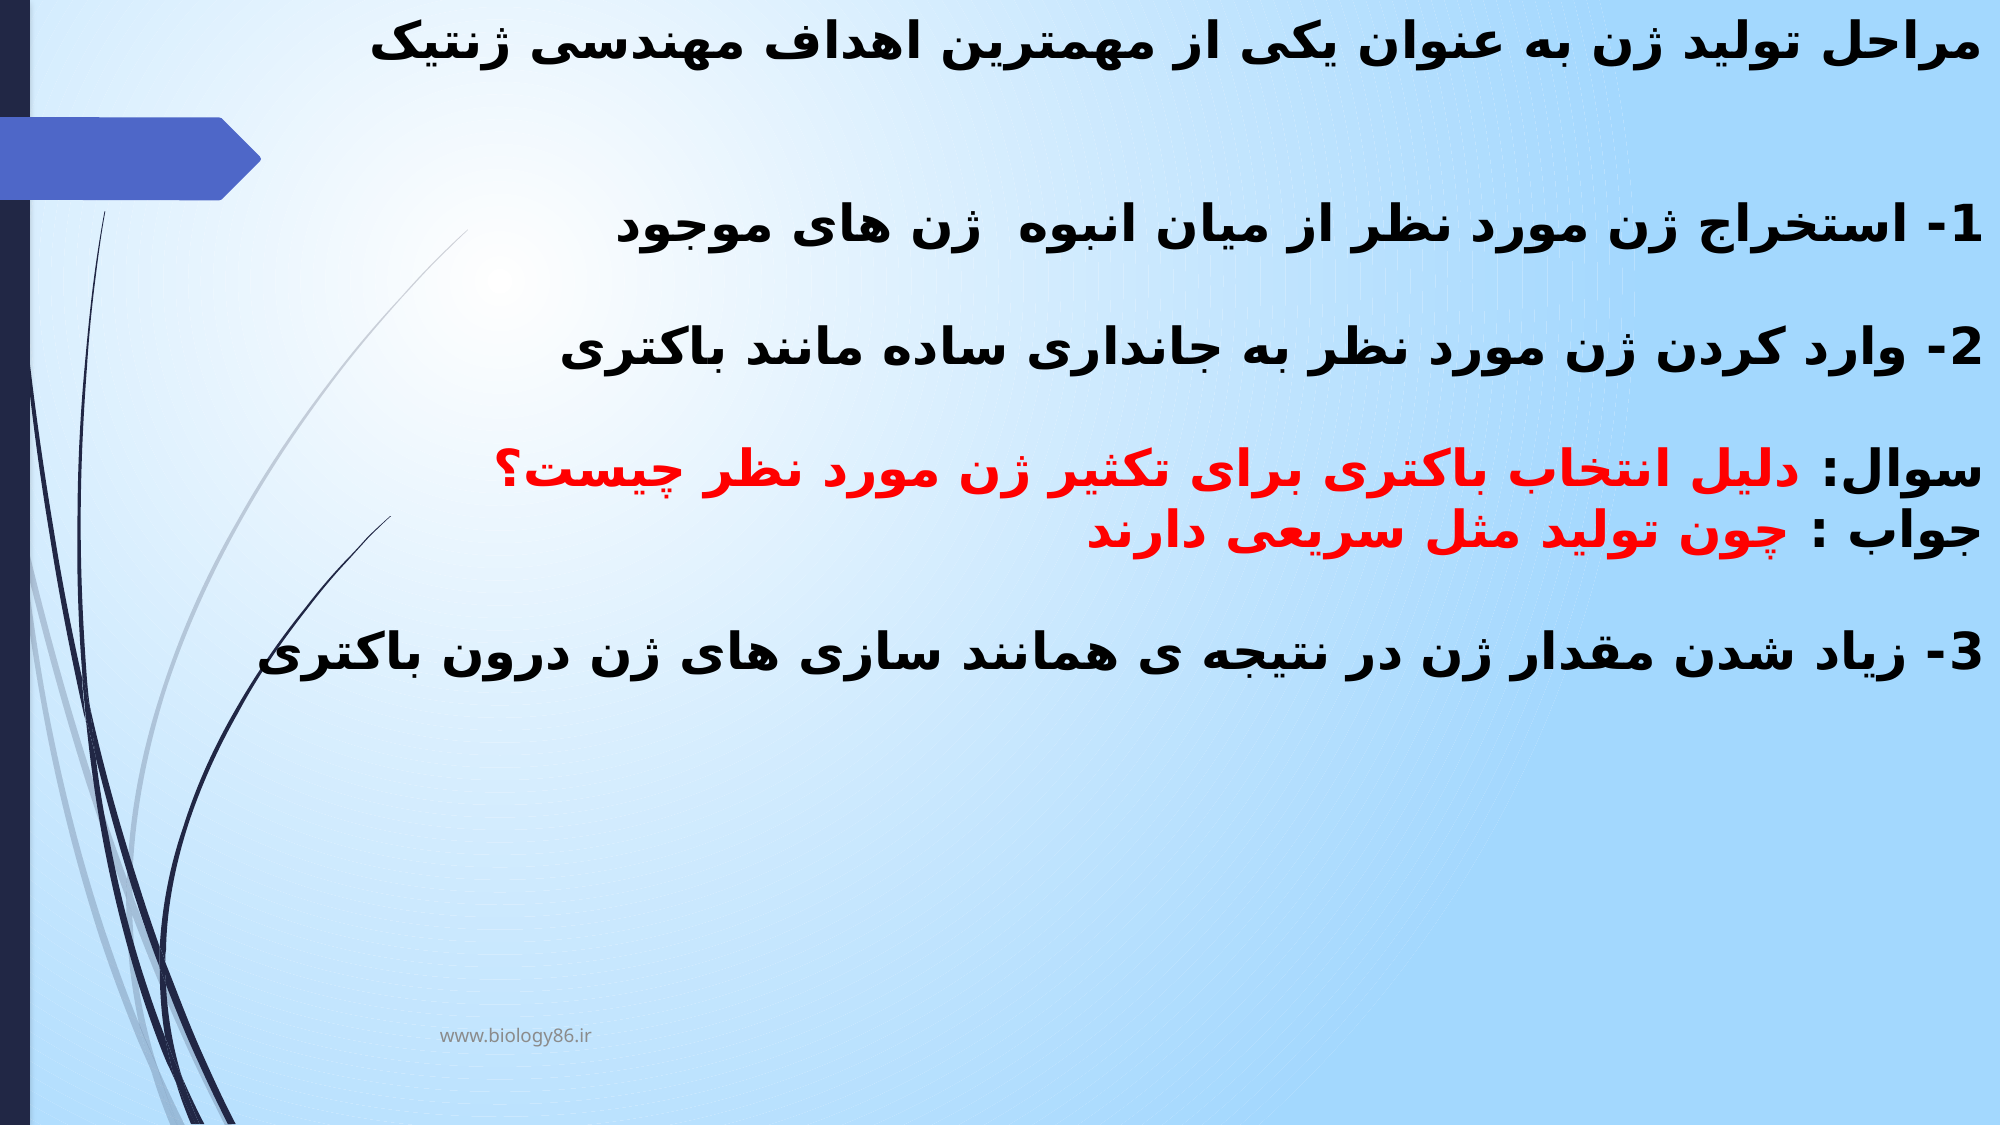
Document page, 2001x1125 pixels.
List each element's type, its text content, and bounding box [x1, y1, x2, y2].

footer www.biology86.ir [424, 1006, 1675, 1067]
title مراحل تولید ژن به عنوان یکی از مهمترین اهداف مهندسی ژنتیک 1- استخراج ژن مورد نظر از میان انبوه ژن های موجود 2- وارد کردن ژن مورد نظر به جانداری ساده مانند باکتری سوال: دلیل انتخاب باکتری برای تکثیر ژن مورد نظر چیست؟ جواب : چون تولید مثل سریعی دارند 3- زیاد شدن مقدار ژن در نتیجه ی همانند سازی های ژن درون باکتری [0, 0, 2000, 1125]
